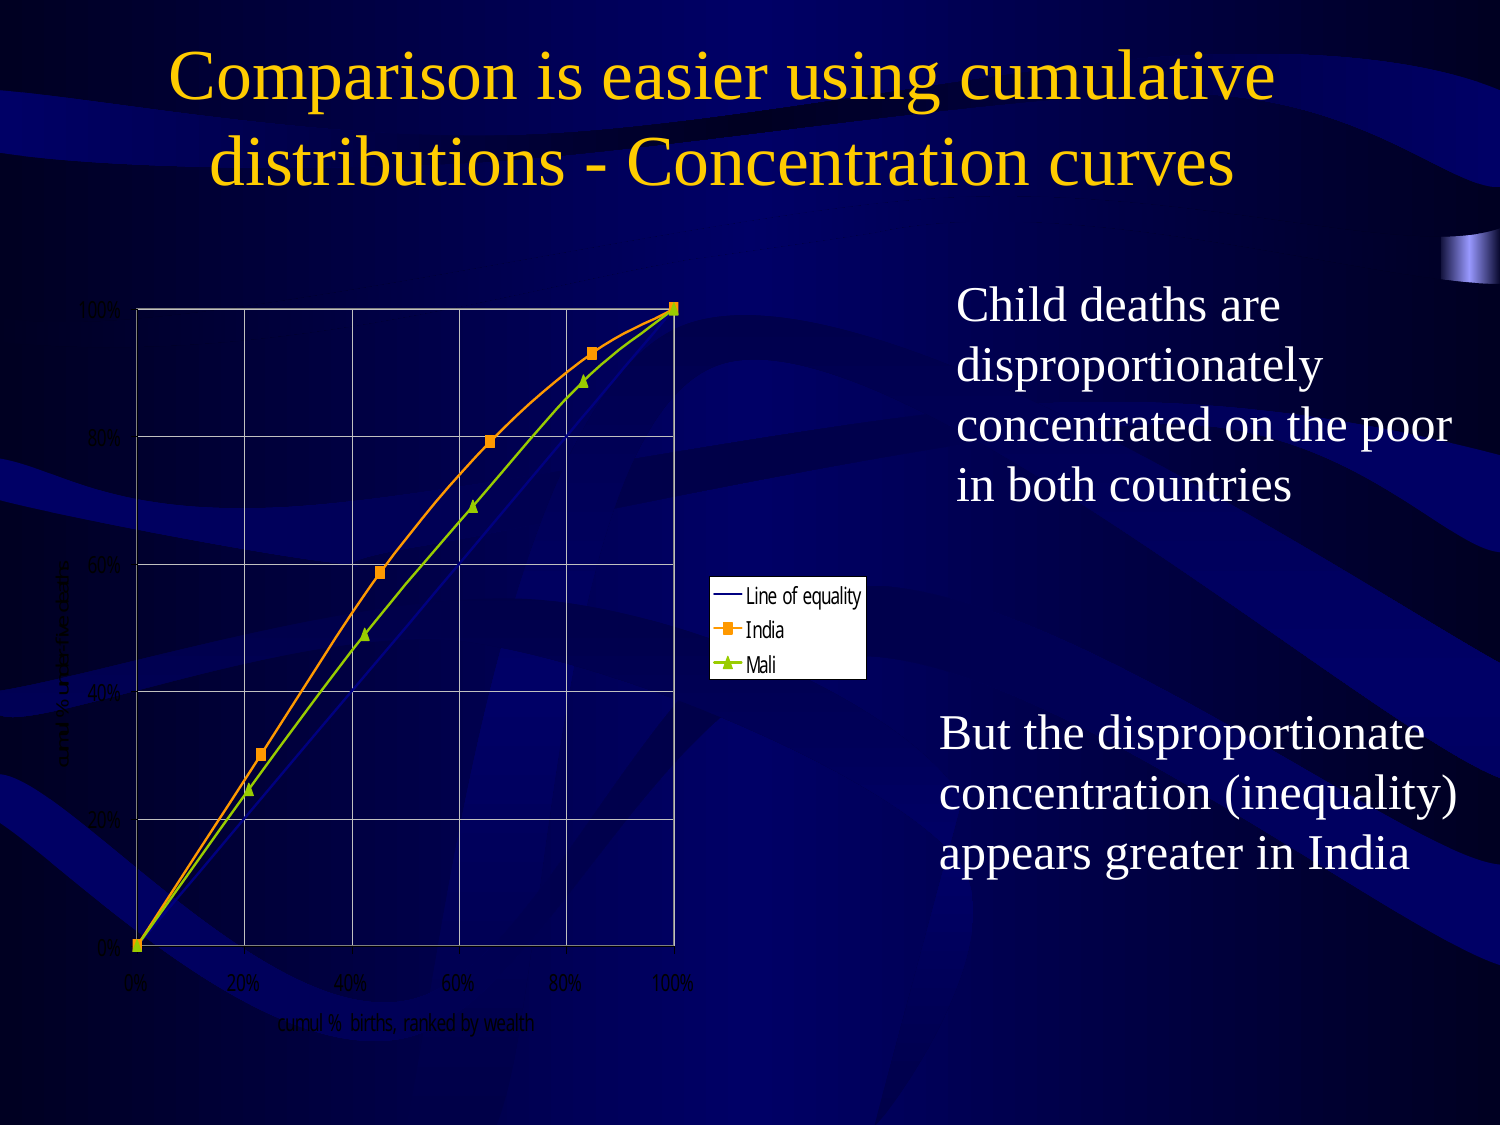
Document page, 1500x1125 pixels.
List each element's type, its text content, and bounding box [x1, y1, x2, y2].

text_box Child deaths are disproportionately concentrated on the poor in both countries [941, 264, 1468, 519]
title Comparison is easier using cumulative distributions - Concentration curves [52, 19, 1393, 208]
text_box But the disproportionate concentration (inequality) appears greater in India [924, 692, 1473, 888]
picture [31, 268, 876, 1063]
